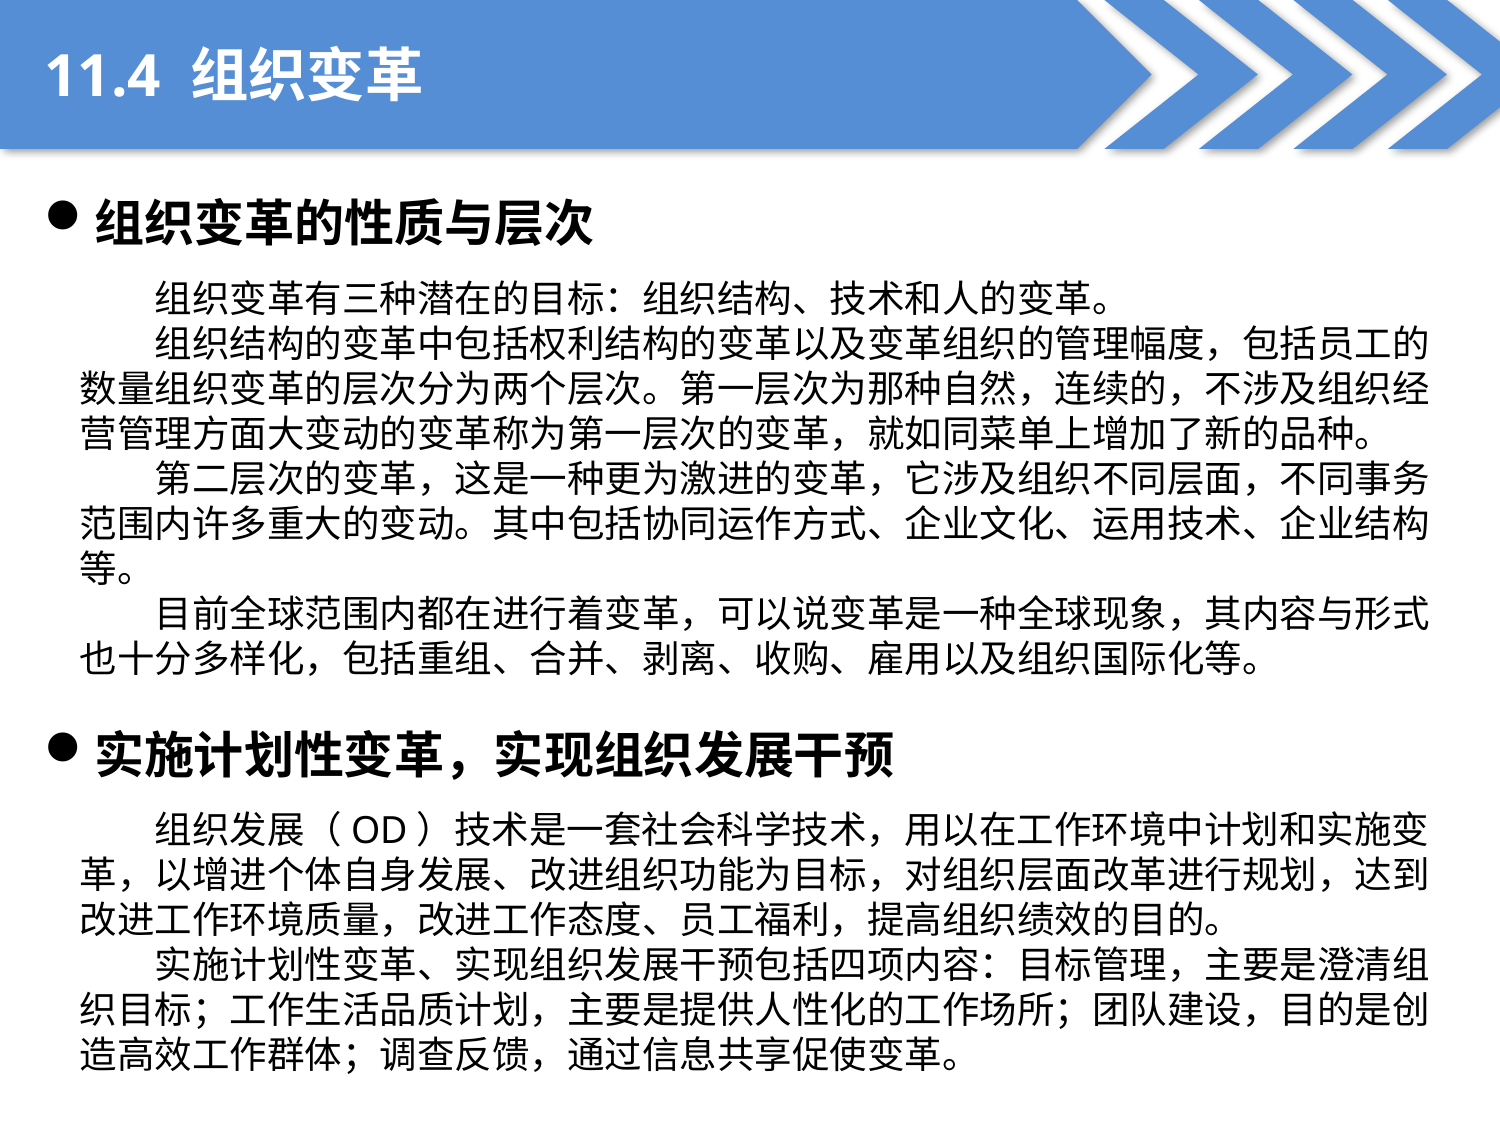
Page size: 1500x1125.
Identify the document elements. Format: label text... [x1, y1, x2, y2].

text_box 组织变革有三种潜在的目标：组织结构、技术和人的变革。 组织结构的变革中包括权利结构的变革以及变革组织的管理幅度，包括员工的数量组织变革的层次分为两个层次。第一层次为那种自然，连续的，不涉及组织经营管理方面大变动的变革称为第一层次的变革，就如同菜单上增加了新的品种。 第二层次的变革，这是一种更为激进的变革，它涉及组织不同层面，不同事务范围内许多重大的变动。其中包括协同运作方式、企业文化、运用技术、企业结构等。 目前全球范围内都在进行着变革，可以说变革是一种全球现象，其内容与形式也十分多样化，包括重组、合并、剥离、收购、雇用以及组织国际化等。 [64, 267, 1447, 687]
text_box 组织变革的性质与层次 [29, 184, 703, 260]
text_box 实施计划性变革，实现组织发展干预 [29, 715, 975, 791]
text_box 组织发展（OD）技术是一套社会科学技术，用以在工作环境中计划和实施变革，以增进个体自身发展、改进组织功能为目标，对组织层面改革进行规划，达到改进工作环境质量，改进工作态度、员工福利，提高组织绩效的目的。 实施计划性变革、实现组织发展干预包括四项内容：目标管理，主要是澄清组织目标；工作生活品质计划，主要是提供人性化的工作场所；团队建设，目的是创造高效工作群体；调查反馈，通过信息共享促使变革。 [64, 798, 1447, 1084]
text_box 11.4 组织变革 [29, 30, 439, 116]
